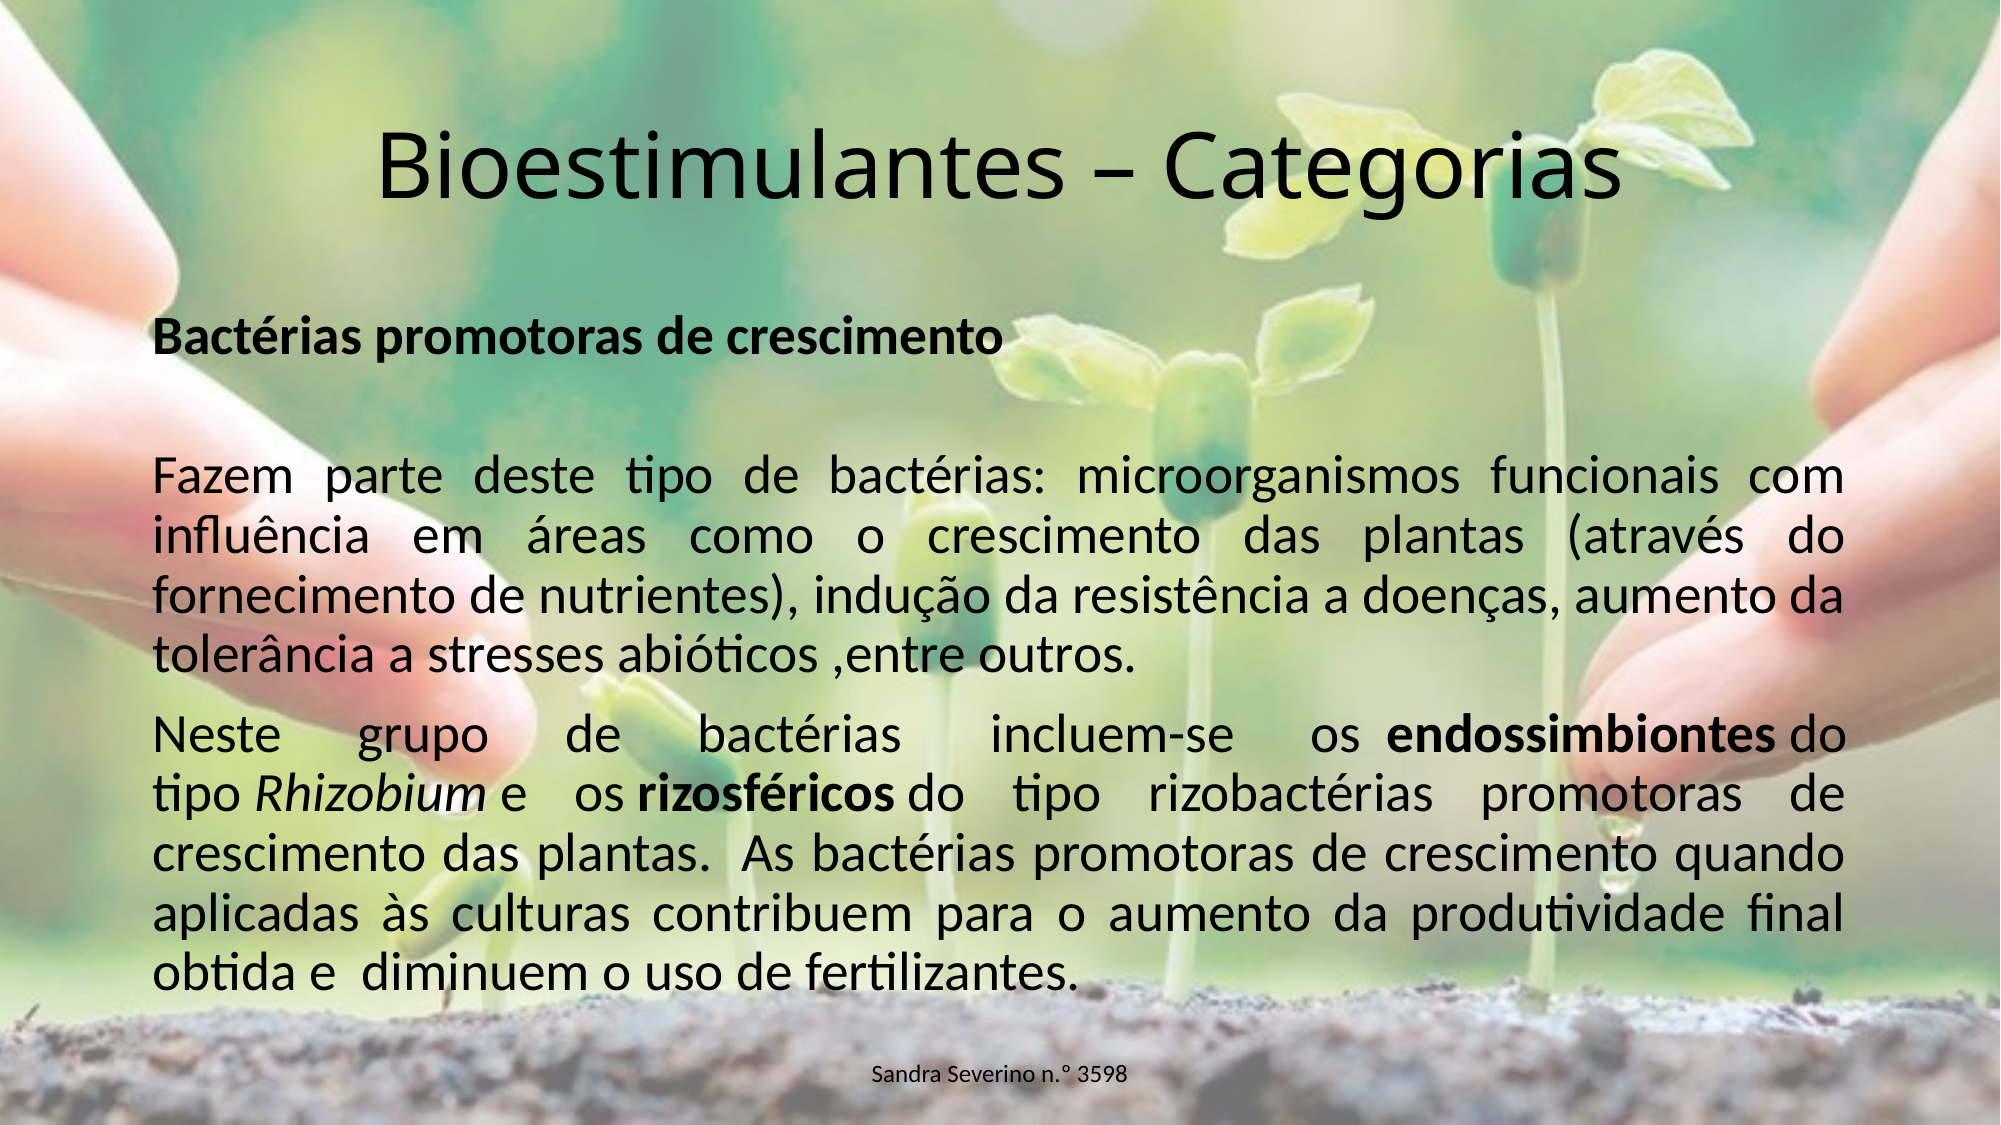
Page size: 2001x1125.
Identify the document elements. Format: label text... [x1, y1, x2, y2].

title Bioestimulantes – Categorias [137, 59, 1863, 278]
footer Sandra Severino n.º 3598 [662, 1042, 1338, 1103]
list Bactérias promotoras de crescimento Fazem parte deste tipo de bactérias: microorganismos funcionais com influência em áreas como o crescimento das plantas (através do fornecimento de nutrientes), indução da resistência a doenças, aumento da tolerância a stresses abióticos ,entre outros. Neste grupo de bactérias incluem-se os endossimbiontes do tipo Rhizobium e os rizosféricos do tipo rizobactérias promotoras de crescimento das plantas. As bactérias promotoras de crescimento quando aplicadas às culturas contribuem para o aumento da produtividade final obtida e diminuem o uso de fertilizantes. [137, 299, 1863, 1014]
